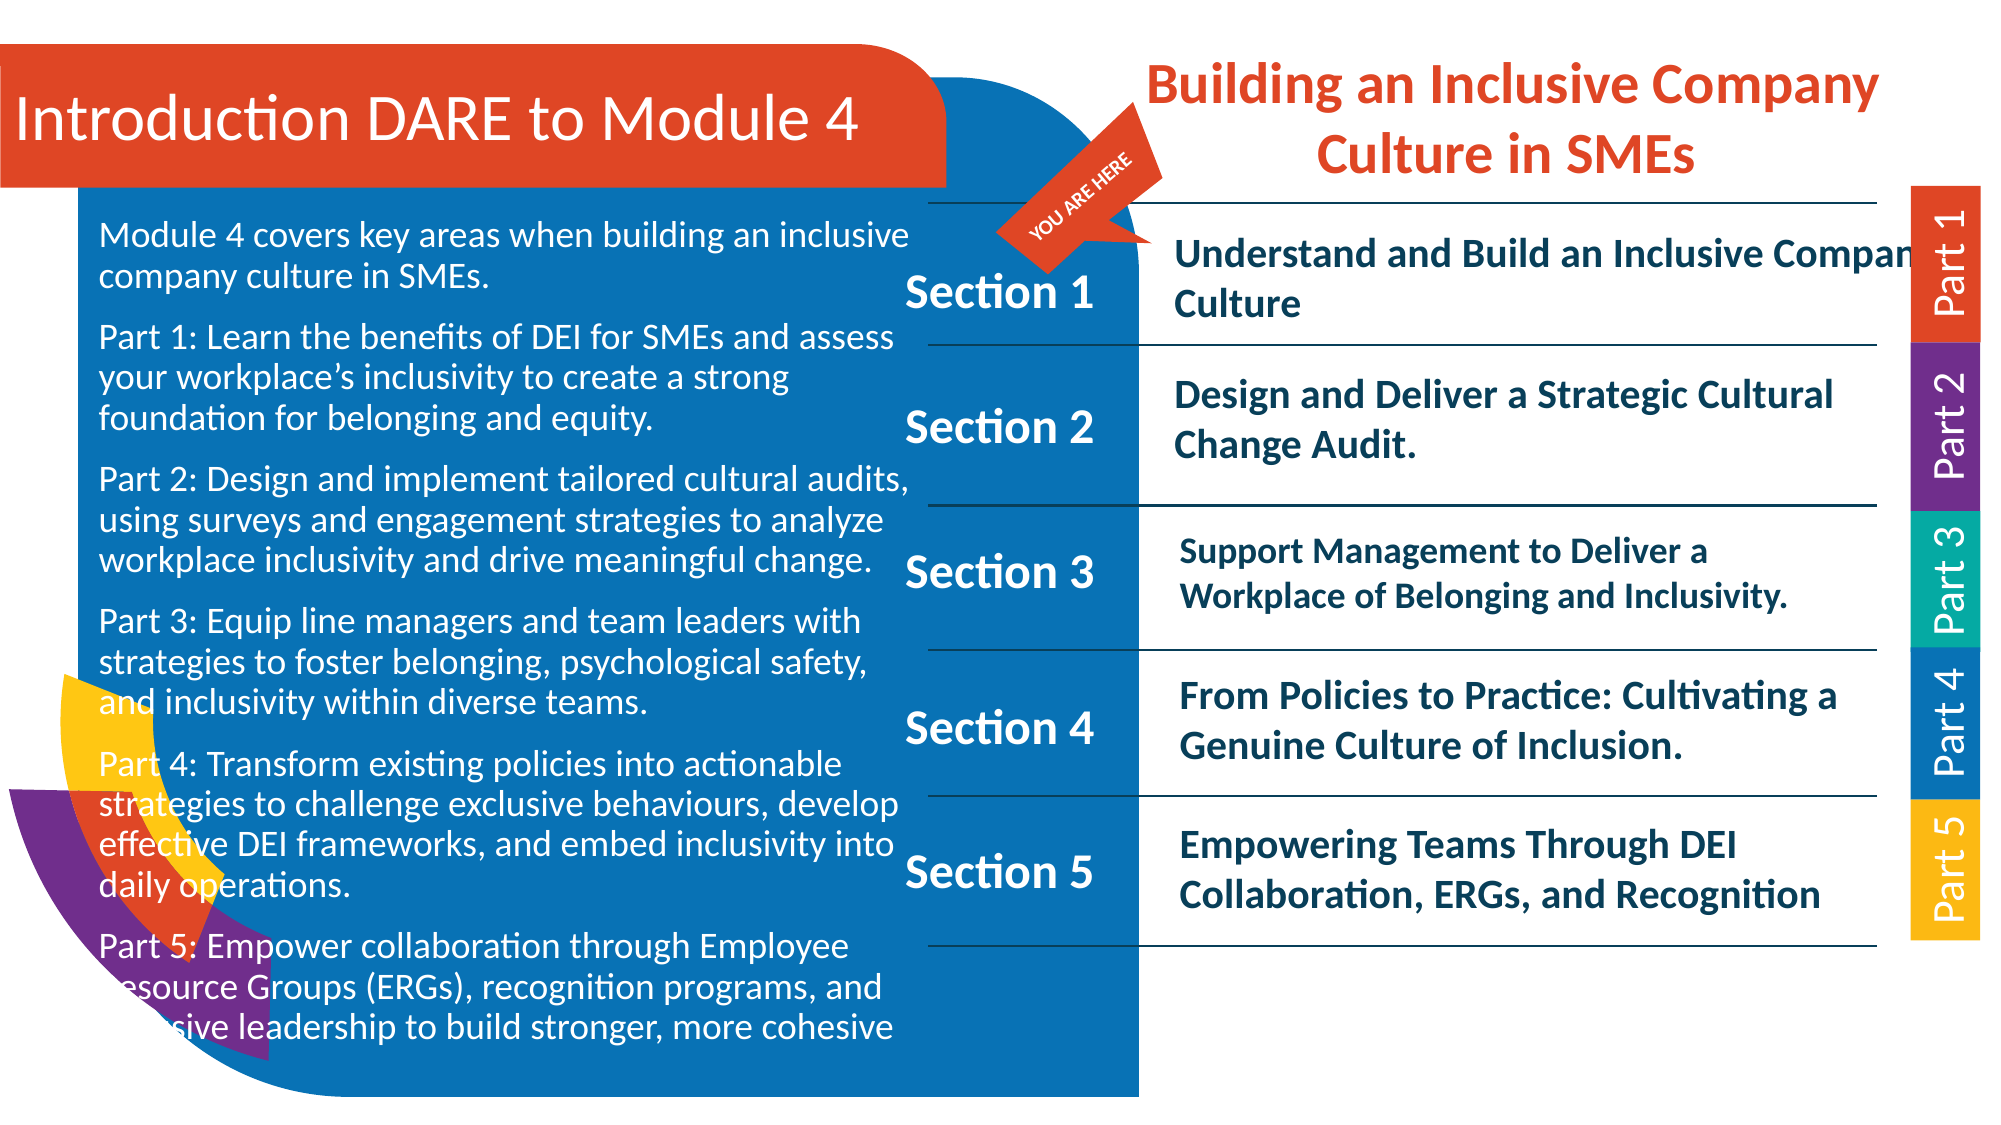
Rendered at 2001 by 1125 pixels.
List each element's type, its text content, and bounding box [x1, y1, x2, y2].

text_box Section 1 [848, 235, 1152, 349]
text_box Understand and Build an Inclusive Company Culture [1159, 219, 1910, 333]
list Module 4 covers key areas when building an inclusive company culture in SMEs. Part 1: Learn the benefits of DEI for SMEs and assess your workplace’s inclusivity to create a strong foundation for belonging and equity. Part 2: Design and implement tailored cultural audits, using surveys and engagement strategies to analyze workplace inclusivity and drive meaningful change. Part 3: Equip line managers and team leaders with strategies to foster belonging, psychological safety, and inclusivity within diverse teams. Part 4: Transform existing policies into actionable strategies to challenge exclusive behaviours, develop effective DEI frameworks, and embed inclusivity into daily operations. Part 5: Empower collaboration through Employee Resource Groups (ERGs), recognition programs, and inclusive leadership to build stronger, more cohesive teams. [84, 207, 936, 1033]
text_box Support Management to Deliver a Workplace of Belonging and Inclusivity. [1164, 518, 1818, 624]
text_box Empowering Teams Through DEI Collaboration, ERGs, and Recognition [1164, 809, 1910, 923]
text_box Section 2 [848, 371, 1152, 485]
text_box Section 4 [848, 671, 1152, 785]
text_box Section 3 [848, 516, 1152, 630]
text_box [1005, 148, 1198, 268]
text_box Part 4 [1910, 647, 1981, 799]
text_box Part 1 [1910, 185, 1981, 342]
text_box Part 5 [1910, 799, 1981, 941]
text_box Building an Inclusive Company Culture in SMEs [1107, 38, 1920, 193]
list Introduction DARE to Module 4 [0, 59, 911, 178]
text_box Section 5 [848, 815, 1152, 929]
list Design and Deliver a Strategic Cultural Change Audit. [1159, 360, 1893, 474]
text_box From Policies to Practice: Cultivating a Genuine Culture of Inclusion. [1164, 661, 1910, 775]
text_box Part 3 [1910, 511, 1981, 647]
text_box Part 2 [1910, 342, 1981, 511]
